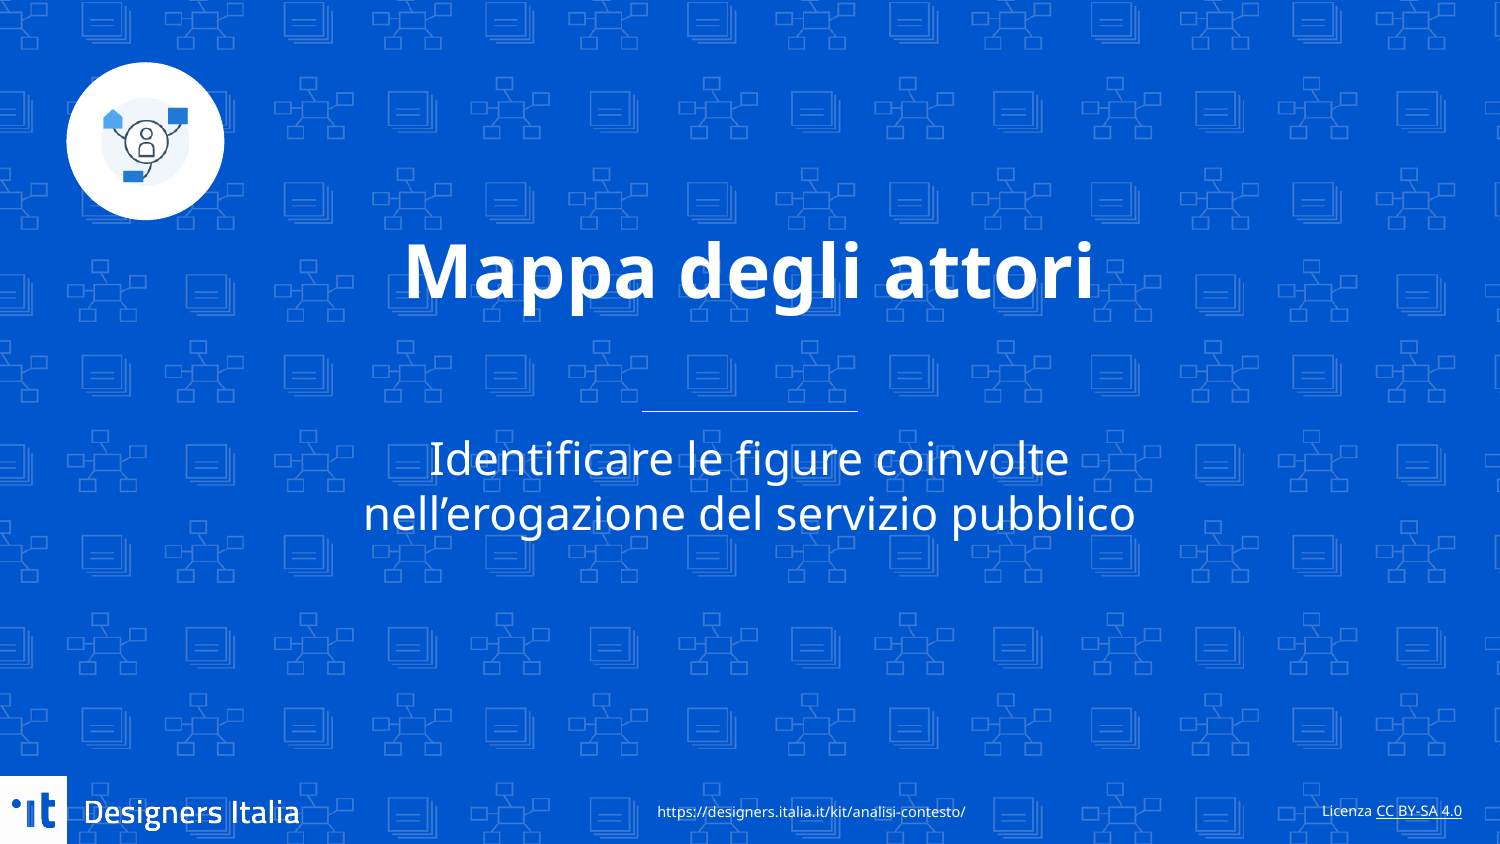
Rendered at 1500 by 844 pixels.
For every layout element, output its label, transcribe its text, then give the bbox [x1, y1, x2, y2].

text_box https://designers.italia.it/kit/analisi-contesto/ [339, 776, 1285, 844]
text_box Licenza CC BY-SA 4.0 [1285, 776, 1500, 844]
text_box Identificare le figure coinvolte nell’erogazione del servizio pubblico [338, 462, 1161, 508]
picture [0, 0, 1500, 844]
text_box [67, 63, 224, 220]
text_box Mappa degli attori [149, 158, 1351, 380]
